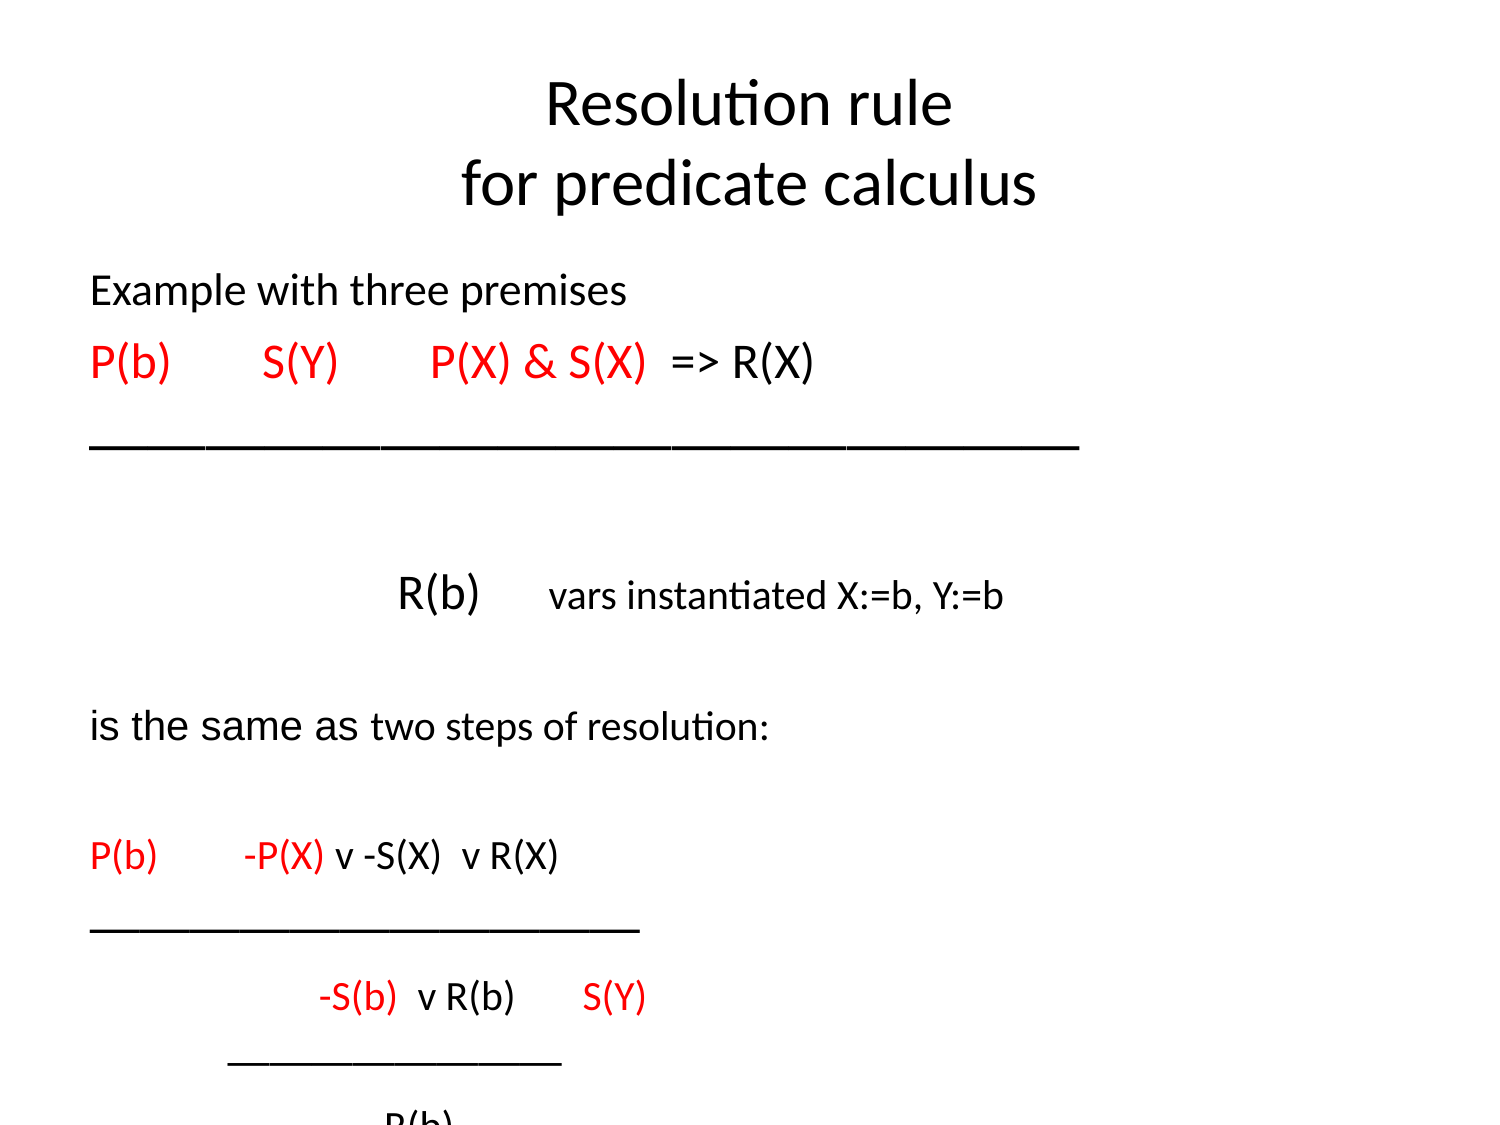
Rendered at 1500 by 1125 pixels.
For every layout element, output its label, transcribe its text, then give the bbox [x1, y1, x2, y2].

text_box Example with three premises P(b) S(Y) P(X) & S(X) => R(X) ————————————————— R(b) vars instantiated X:=b, Y:=b is the same as two steps of resolution: P(b) -P(X) v -S(X) v R(X) ——————————— -S(b) v R(b) S(Y) ———————— R(b) [74, 262, 1425, 1005]
title Resolution rule for predicate calculus [75, 45, 1425, 233]
